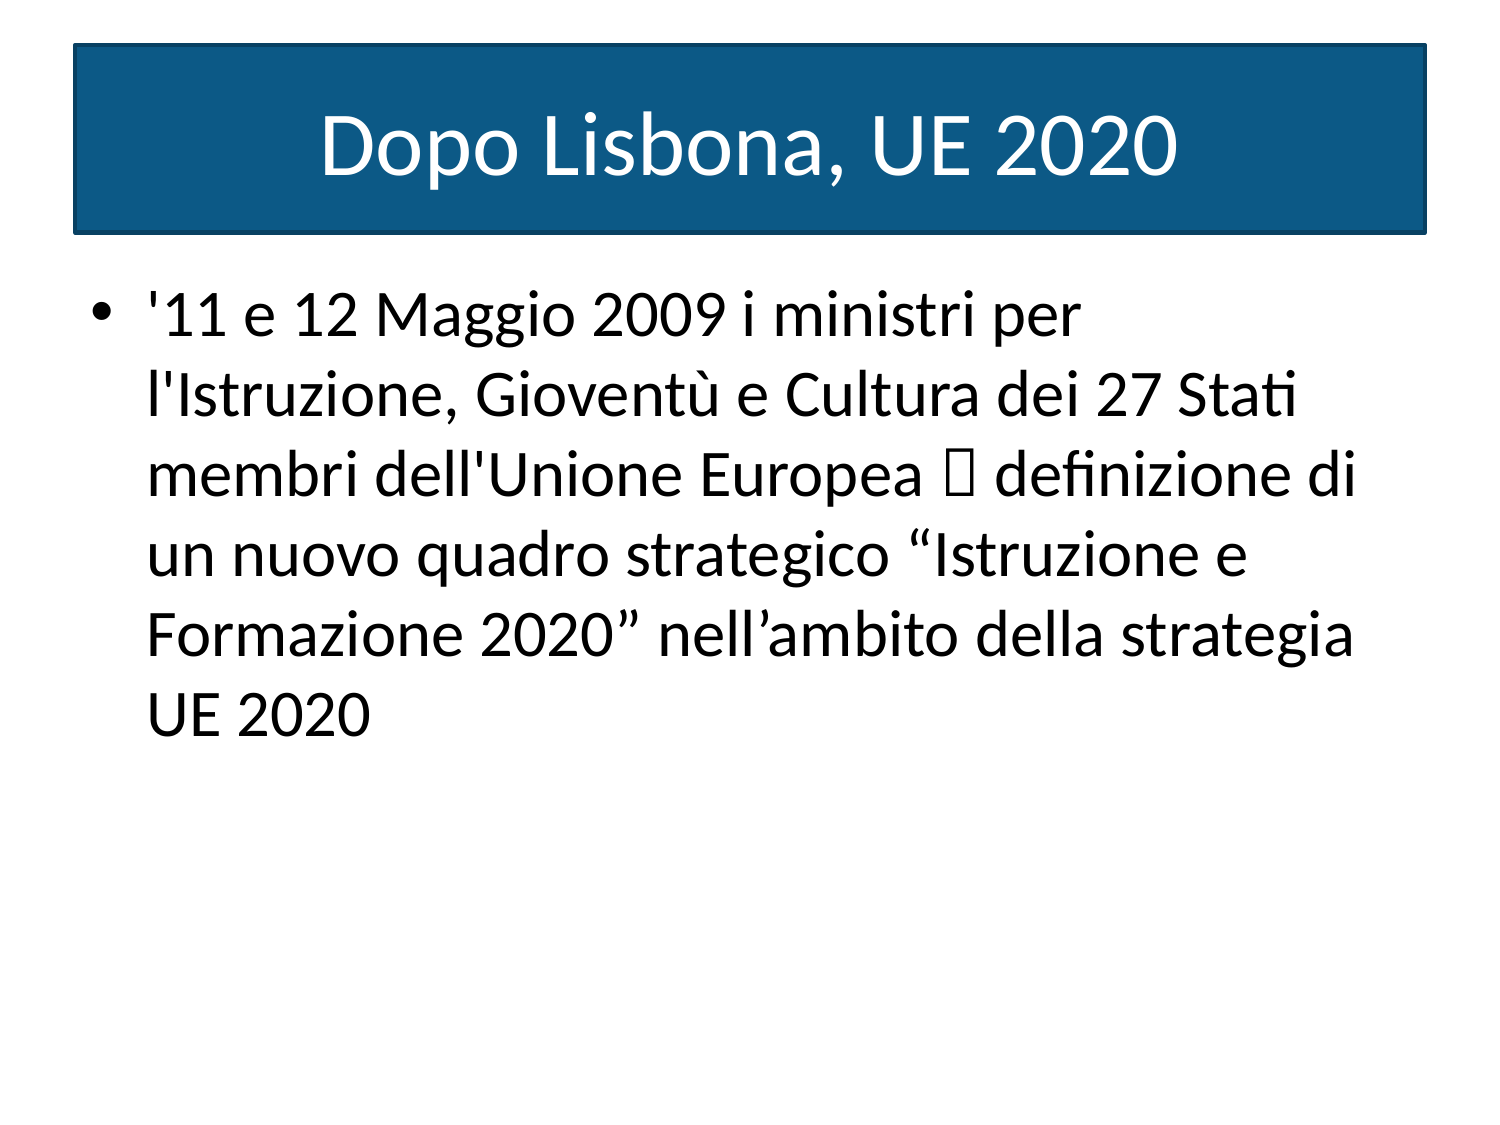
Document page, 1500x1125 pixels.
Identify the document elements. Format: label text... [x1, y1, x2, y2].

list '11 e 12 Maggio 2009 i ministri per l'Istruzione, Gioventù e Cultura dei 27 Stati membri dell'Unione Europea  definizione di un nuovo quadro strategico “Istruzione e Formazione 2020” nell’ambito della strategia UE 2020 [75, 262, 1425, 1005]
title Dopo Lisbona, UE 2020 [73, 43, 1427, 235]
